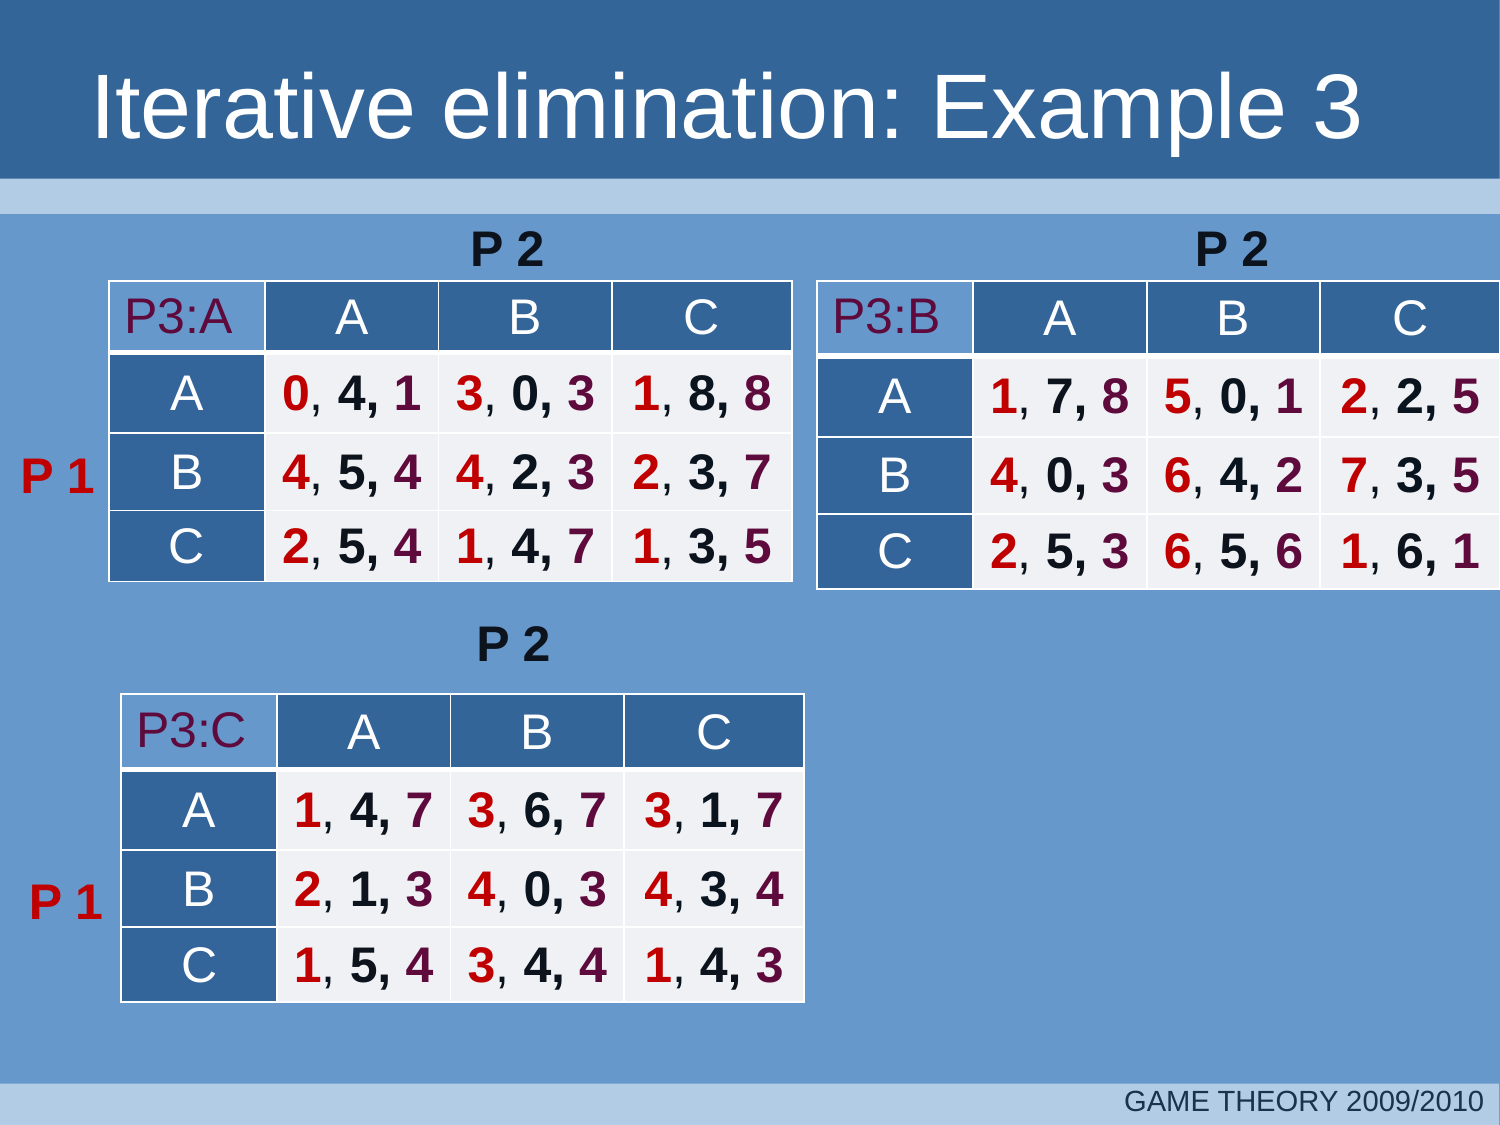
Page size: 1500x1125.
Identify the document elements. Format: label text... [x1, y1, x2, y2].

table_cell 1, 5, 4 [278, 928, 450, 1001]
table_header C [1321, 282, 1499, 353]
table_header A [278, 695, 450, 767]
table_header P3:C [122, 695, 276, 767]
table_cell 4, 0, 3 [974, 438, 1146, 513]
table_header P3:B [818, 282, 972, 353]
table_header A [266, 282, 438, 350]
text_box P 2 [420, 604, 607, 680]
table_header P3:A [110, 282, 264, 350]
text_box P 2 [414, 209, 601, 284]
table_cell 1, 3, 5 [613, 511, 791, 581]
table_cell 2, 5, 3 [974, 515, 1146, 588]
text_box P 1 [0, 861, 120, 937]
table_cell 2, 1, 3 [278, 851, 450, 926]
table_cell 4, 0, 3 [451, 851, 623, 926]
table_cell 1, 6, 1 [1321, 515, 1499, 588]
table_cell 5, 0, 1 [1148, 359, 1319, 436]
table_cell B [122, 851, 276, 926]
table_cell A [818, 359, 972, 436]
table_cell 1, 4, 7 [278, 772, 450, 849]
text_box P 2 [1139, 209, 1325, 280]
table_cell 6, 5, 6 [1148, 515, 1319, 588]
table_cell 0, 4, 1 [266, 355, 438, 432]
table_cell 3, 1, 7 [625, 772, 803, 849]
table_cell A [110, 355, 264, 432]
table_cell 3, 0, 3 [439, 355, 611, 432]
table_header C [625, 695, 803, 767]
table_cell 2, 5, 4 [266, 511, 438, 581]
table_cell 2, 3, 7 [613, 434, 791, 510]
table_header C [613, 282, 791, 350]
table_header A [974, 282, 1146, 353]
title Iterative elimination: Example 3 [74, 42, 1436, 162]
table_cell 4, 5, 4 [266, 434, 438, 510]
table_cell 1, 7, 8 [974, 359, 1146, 436]
table_cell A [122, 772, 276, 849]
table_cell 1, 8, 8 [613, 355, 791, 432]
table_cell 1, 4, 3 [625, 928, 803, 1001]
table_cell 7, 3, 5 [1321, 438, 1499, 513]
table_cell 4, 2, 3 [439, 434, 611, 510]
table_cell 3, 6, 7 [451, 772, 623, 849]
table_cell 1, 4, 7 [439, 511, 611, 581]
table_cell C [110, 511, 264, 581]
table_cell B [110, 434, 264, 510]
table_cell 4, 3, 4 [625, 851, 803, 926]
table_cell 3, 4, 4 [451, 928, 623, 1001]
table_cell 2, 2, 5 [1321, 359, 1499, 436]
table_cell 6, 4, 2 [1148, 438, 1319, 513]
table_cell C [122, 928, 276, 1001]
table_header B [451, 695, 623, 767]
table_cell B [818, 438, 972, 513]
table_header B [439, 282, 611, 350]
text_box P 1 [0, 436, 116, 512]
table_cell C [818, 515, 972, 588]
table_header B [1148, 282, 1319, 353]
text_box GAME THEORY 2009/2010 [1109, 1075, 1500, 1125]
